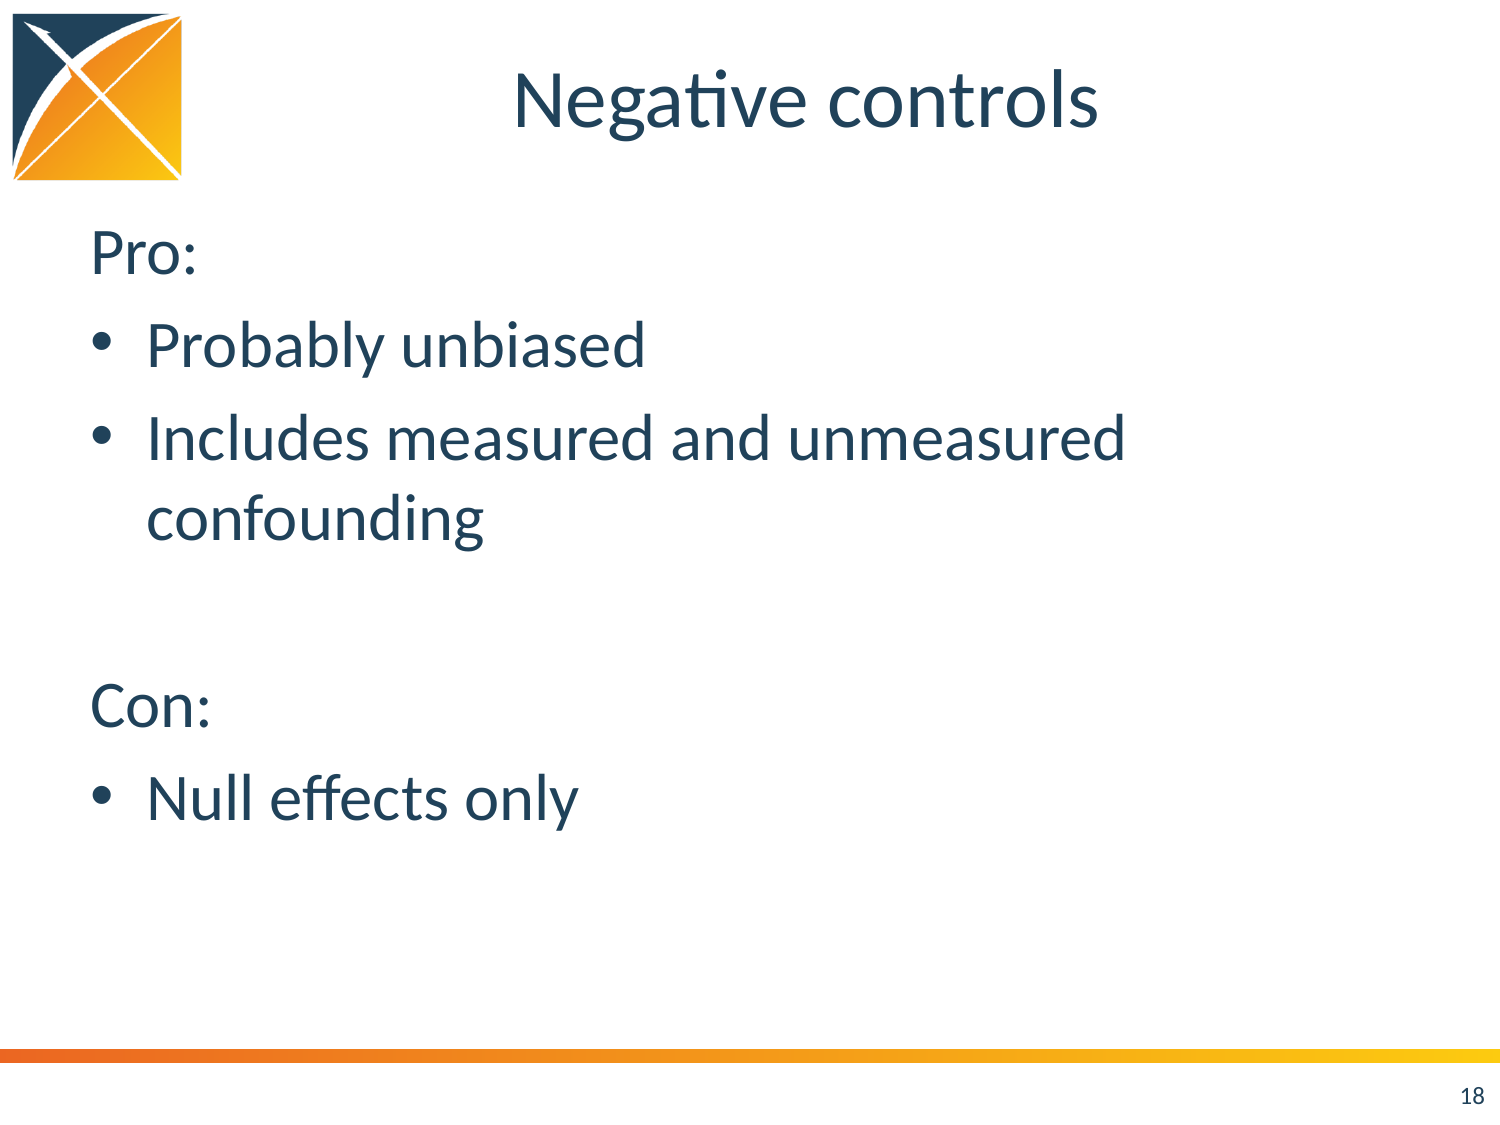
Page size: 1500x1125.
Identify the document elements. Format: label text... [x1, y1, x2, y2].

slide_number 18 [1149, 1065, 1500, 1125]
title Negative controls [187, 24, 1425, 163]
picture [0, 0, 206, 200]
list Pro: Probably unbiased Includes measured and unmeasured confounding Con: Null effects only [75, 200, 1425, 1005]
